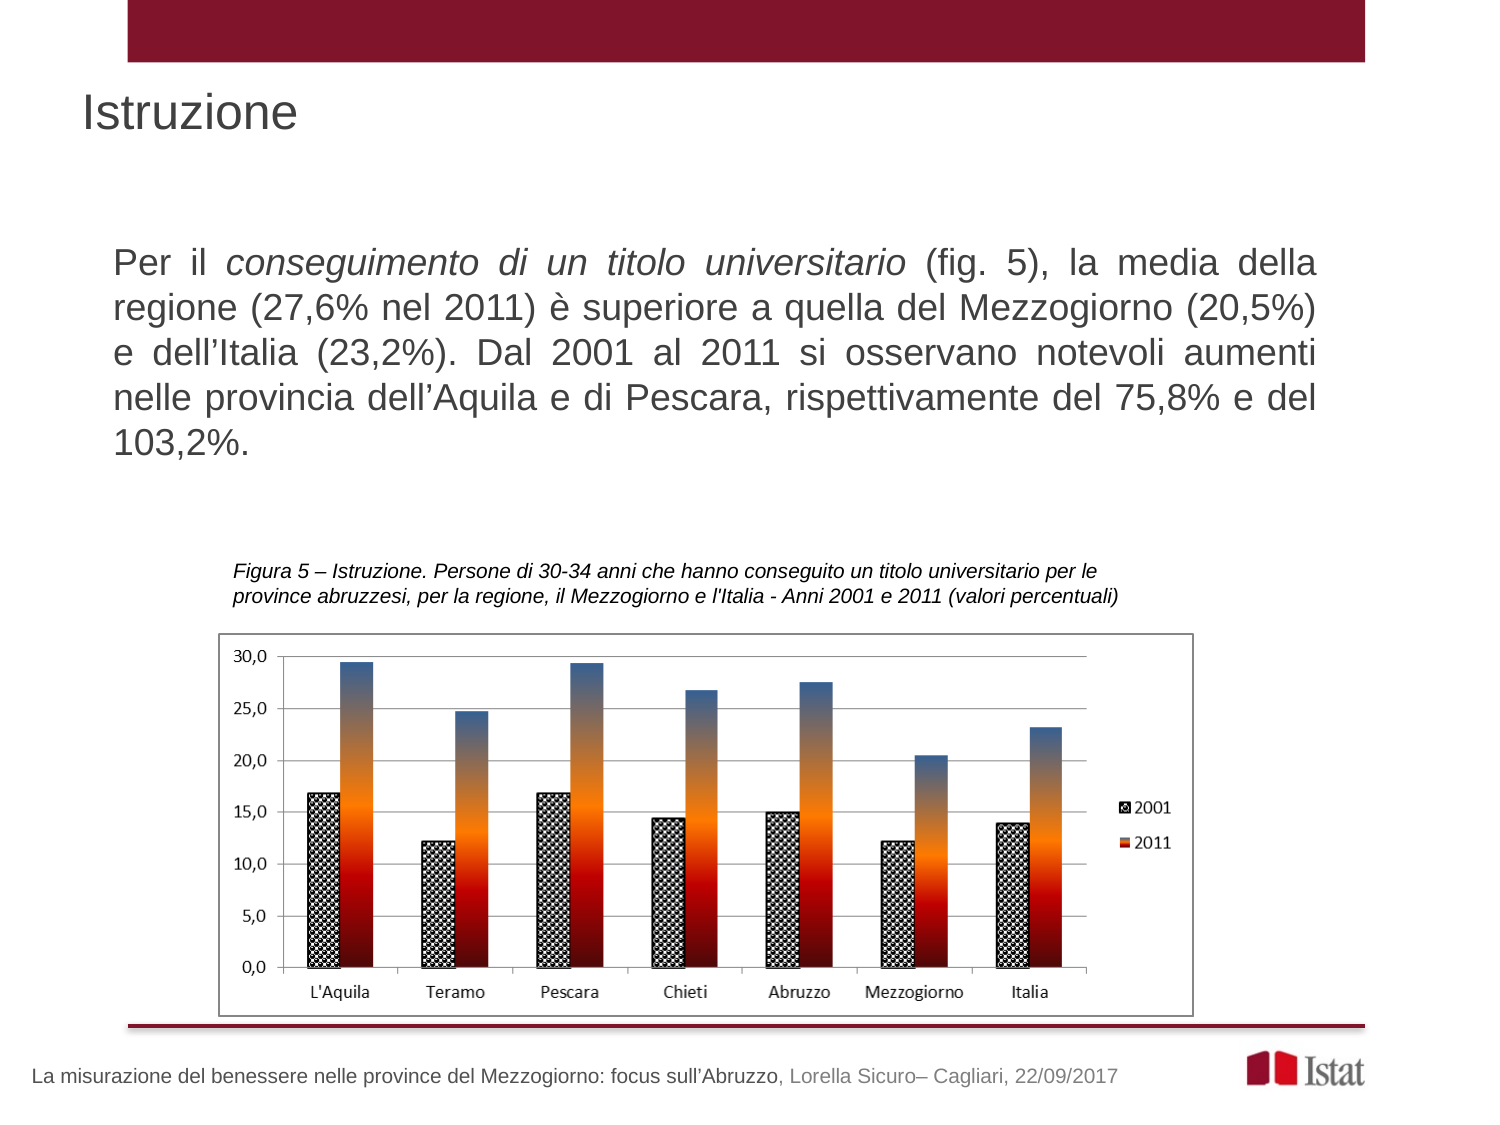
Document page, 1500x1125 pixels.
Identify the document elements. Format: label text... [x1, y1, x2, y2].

text_box La misurazione del benessere nelle province del Mezzogiorno: focus sull’Abruzzo, Lorella Sicuro– Cagliari, 22/09/2017 [16, 1055, 1234, 1096]
text_box Istruzione [66, 71, 1304, 147]
text_box Per il conseguimento di un titolo universitario (fig. 5), la media della regione (27,6% nel 2011) è superiore a quella del Mezzogiorno (20,5%) e dell’Italia (23,2%). Dal 2001 al 2011 si osservano notevoli aumenti nelle provincia dell’Aquila e di Pescara, rispettivamente del 75,8% e del 103,2%. [98, 230, 1332, 471]
picture [1239, 1040, 1373, 1097]
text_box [218, 550, 1194, 1017]
